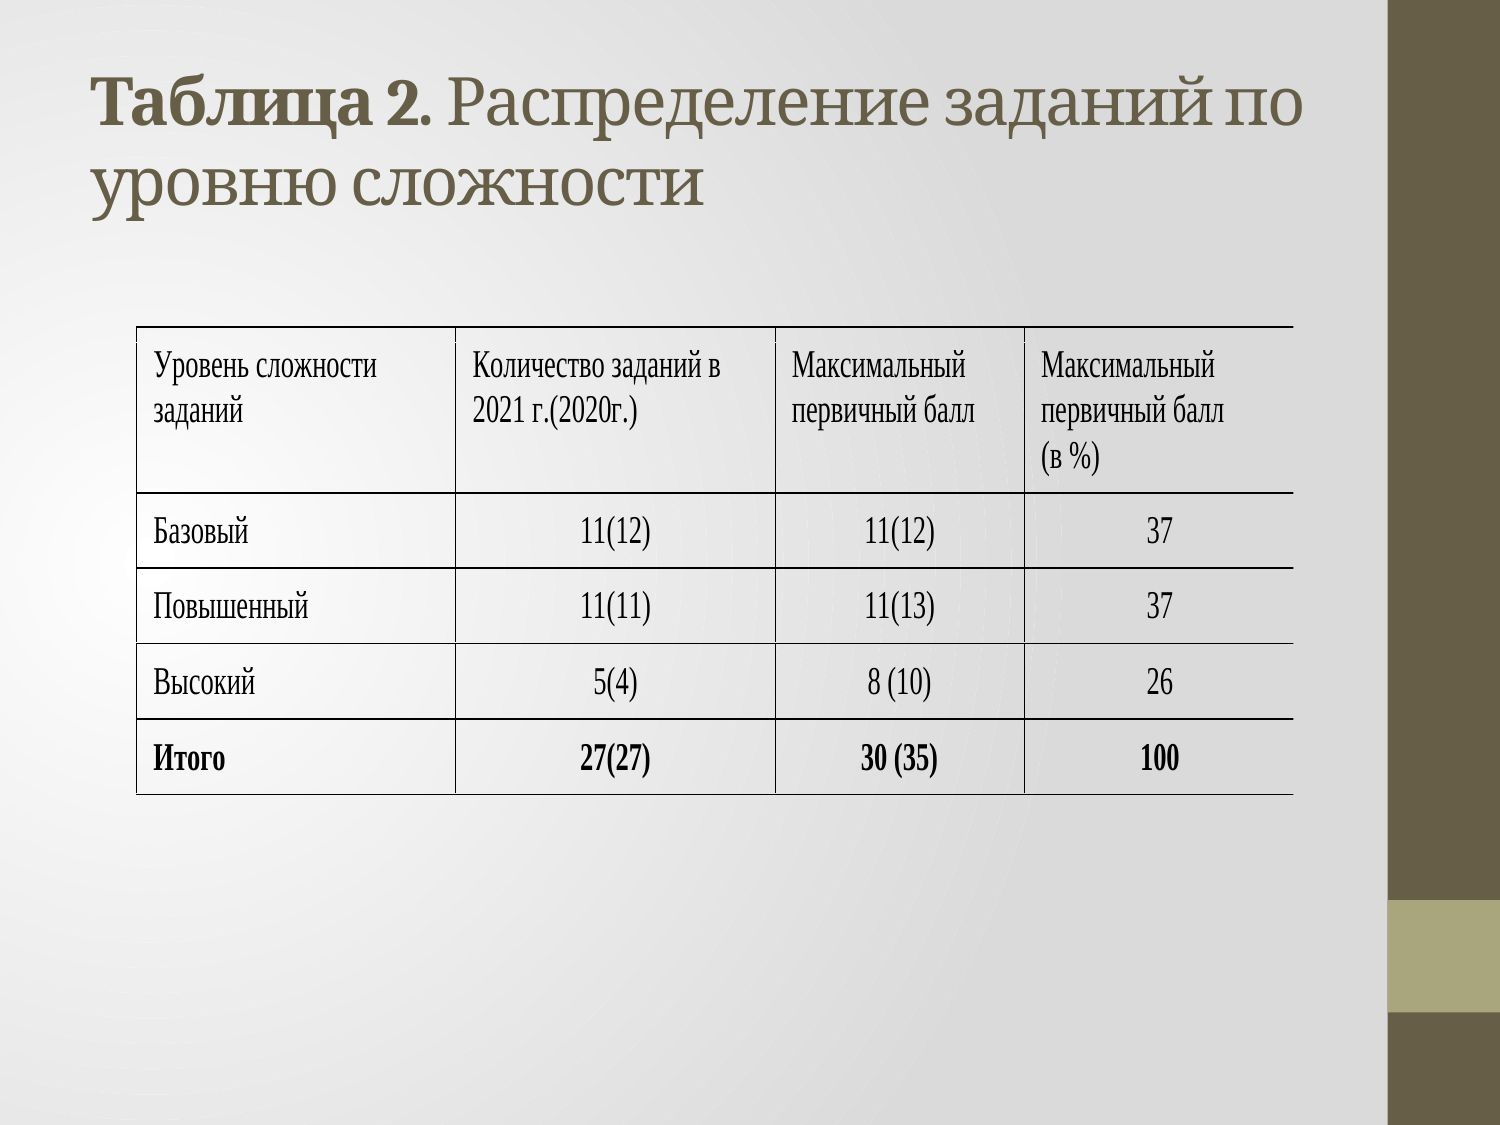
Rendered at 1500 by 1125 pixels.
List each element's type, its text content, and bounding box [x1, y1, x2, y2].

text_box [135, 325, 1294, 847]
title Таблица 2. Распределение заданий по уровню сложности [75, 45, 1325, 233]
